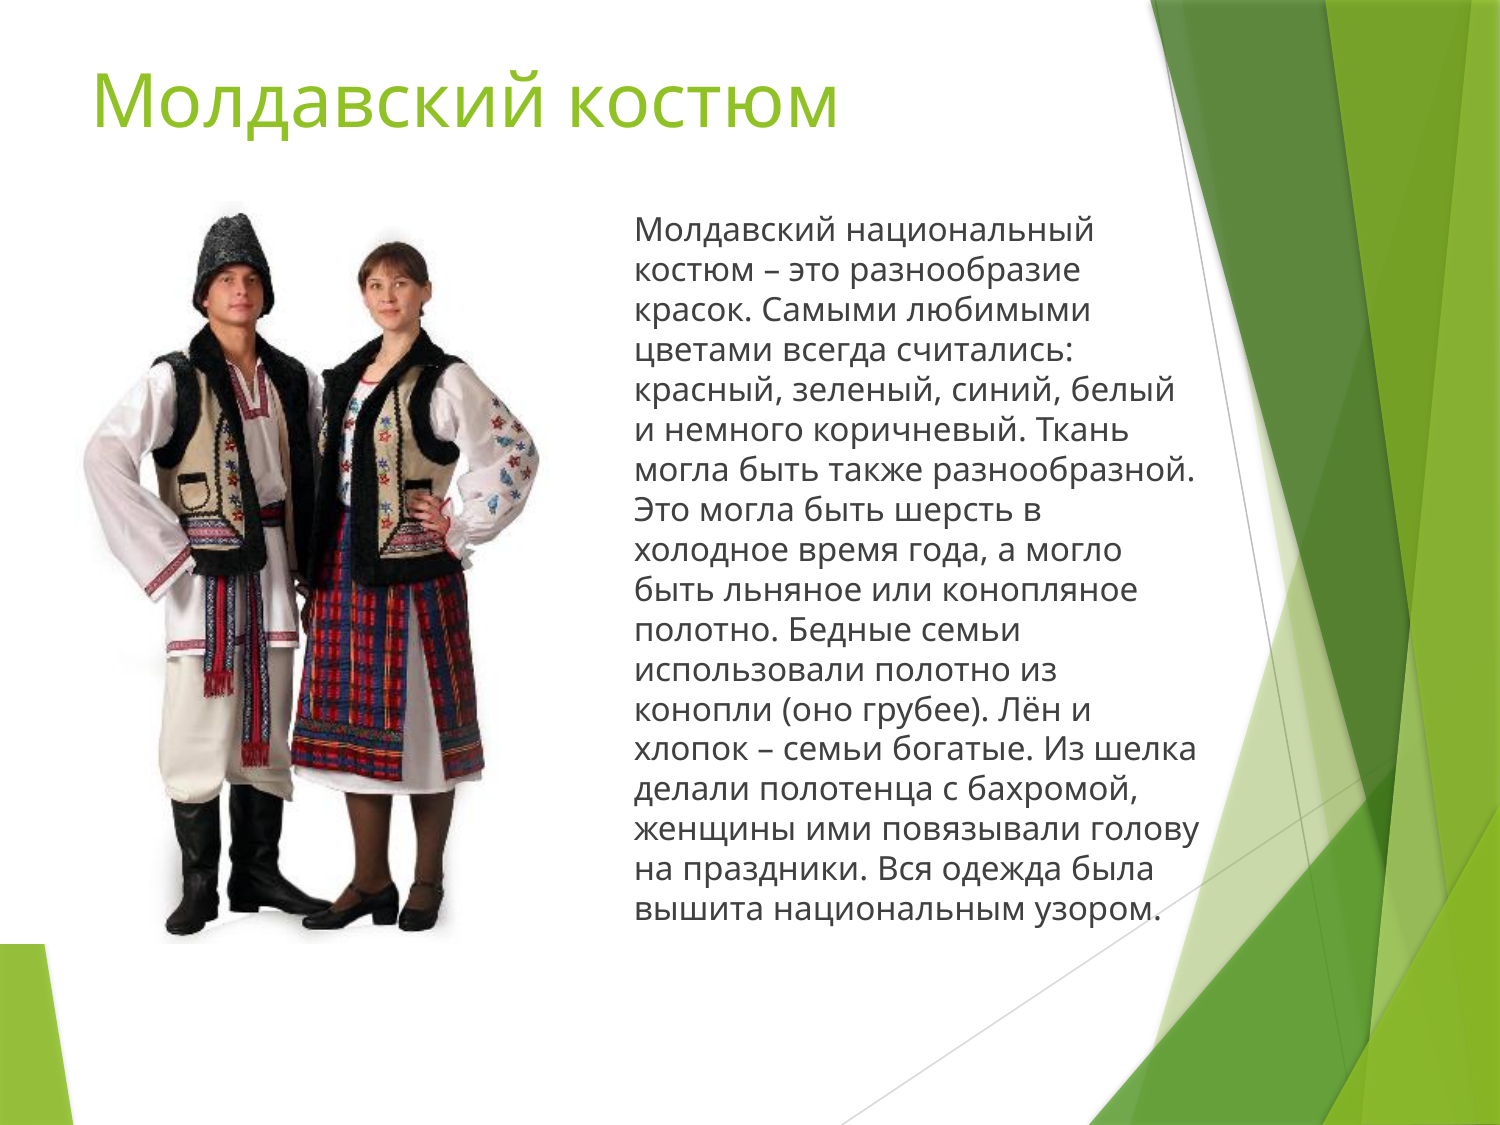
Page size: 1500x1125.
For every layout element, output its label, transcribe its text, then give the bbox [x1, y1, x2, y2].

title Молдавский костюм [75, 45, 1425, 233]
list Молдавский национальный костюм – это разнообразие красок. Самыми любимыми цветами всегда считались: красный, зеленый, синий, белый и немного коричневый. Ткань могла быть также разнообразной. Это могла быть шерсть в холодное время года, а могло быть льняное или конопляное полотно. Бедные семьи использовали полотно из конопли (оно грубее). Лён и хлопок – семьи богатые. Из шелка делали полотенца с бахромой, женщины ими повязывали голову на праздники. Вся одежда была вышита национальным узором. [618, 201, 1219, 992]
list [0, 200, 620, 944]
